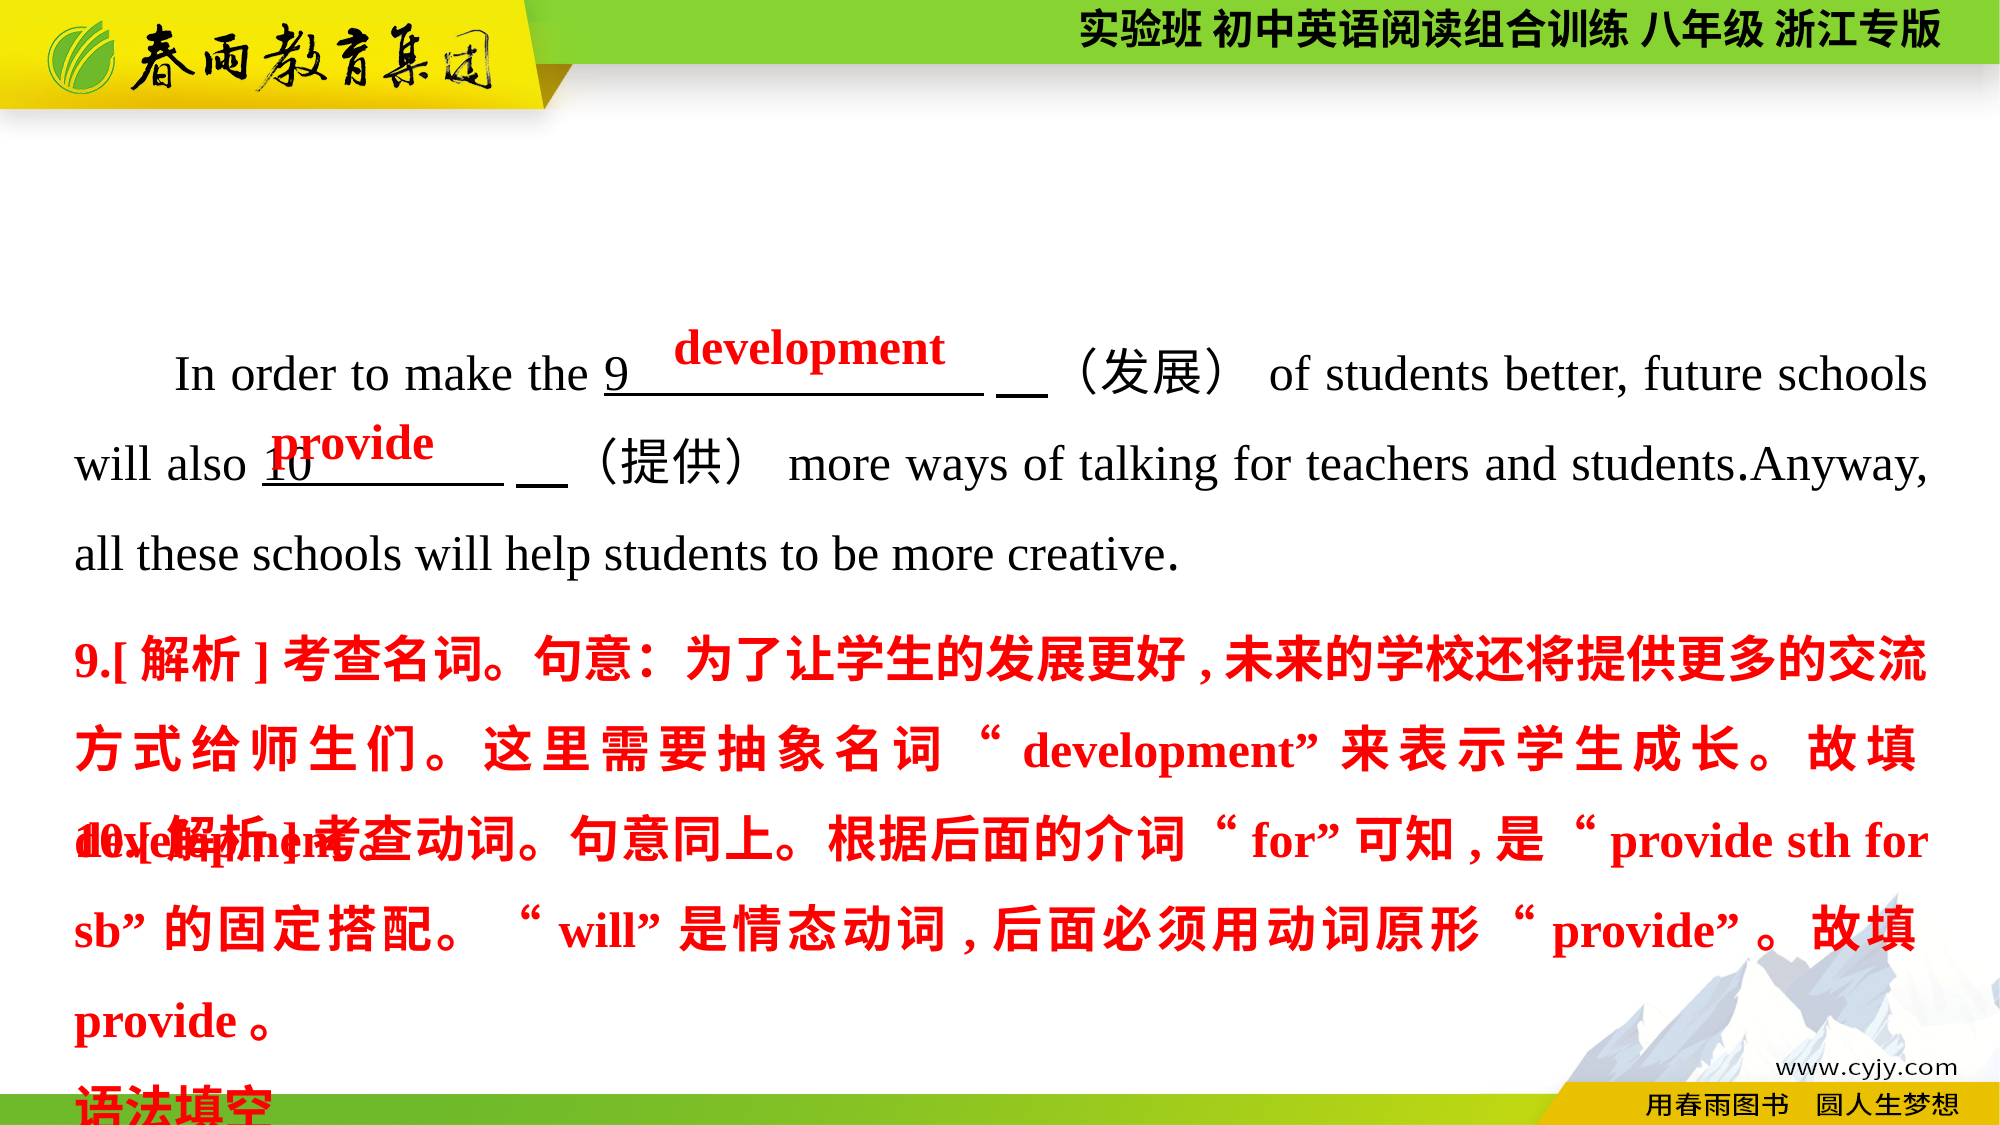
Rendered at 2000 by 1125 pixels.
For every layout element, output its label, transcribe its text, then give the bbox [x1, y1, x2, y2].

picture [0, 0, 2000, 1125]
list In order to make the 9 （发展）of students better, future schools will also 10 （提供）more ways of talking for teachers and students.Anyway, all these schools will help students to be more creative. [59, 302, 1944, 589]
text_box provide [256, 402, 450, 478]
text_box 10.[解析]考查动词。句意同上。根据后面的介词“for”可知,是“provide sth for sb”的固定搭配。“will”是情态动词,后面必须用动词原形“provide”。故填provide。 语法填空 [59, 770, 1944, 1125]
text_box 9.[解析]考查名词。句意：为了让学生的发展更好,未来的学校还将提供更多的交流方式给师生们。这里需要抽象名词“development”来表示学生成长。故填development。 [59, 589, 1944, 770]
text_box development [658, 307, 961, 382]
